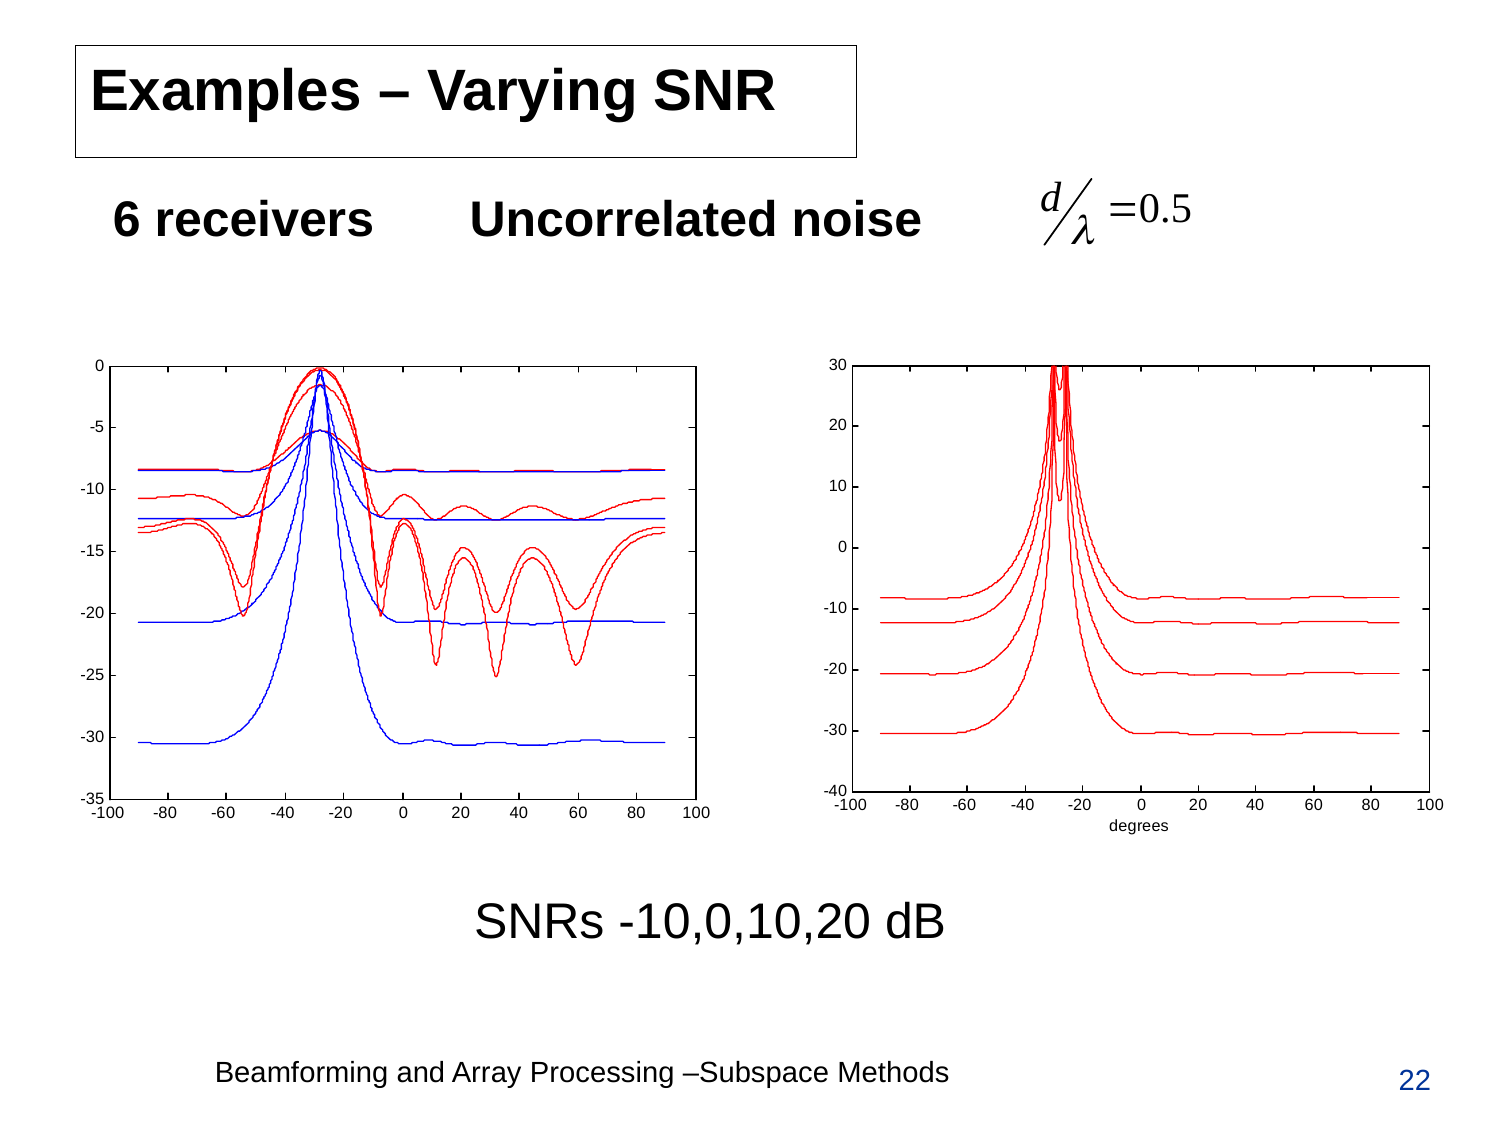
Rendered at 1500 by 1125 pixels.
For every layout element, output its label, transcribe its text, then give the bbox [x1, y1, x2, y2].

text_box SNRs -10,0,10,20 dB [459, 881, 962, 957]
title Examples – Varying SNR [75, 45, 857, 158]
text_box 6 receivers [98, 179, 389, 254]
slide_number 22 [1207, 1055, 1447, 1102]
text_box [1033, 169, 1200, 255]
text_box Uncorrelated noise [454, 179, 966, 254]
picture [11, 325, 1500, 858]
